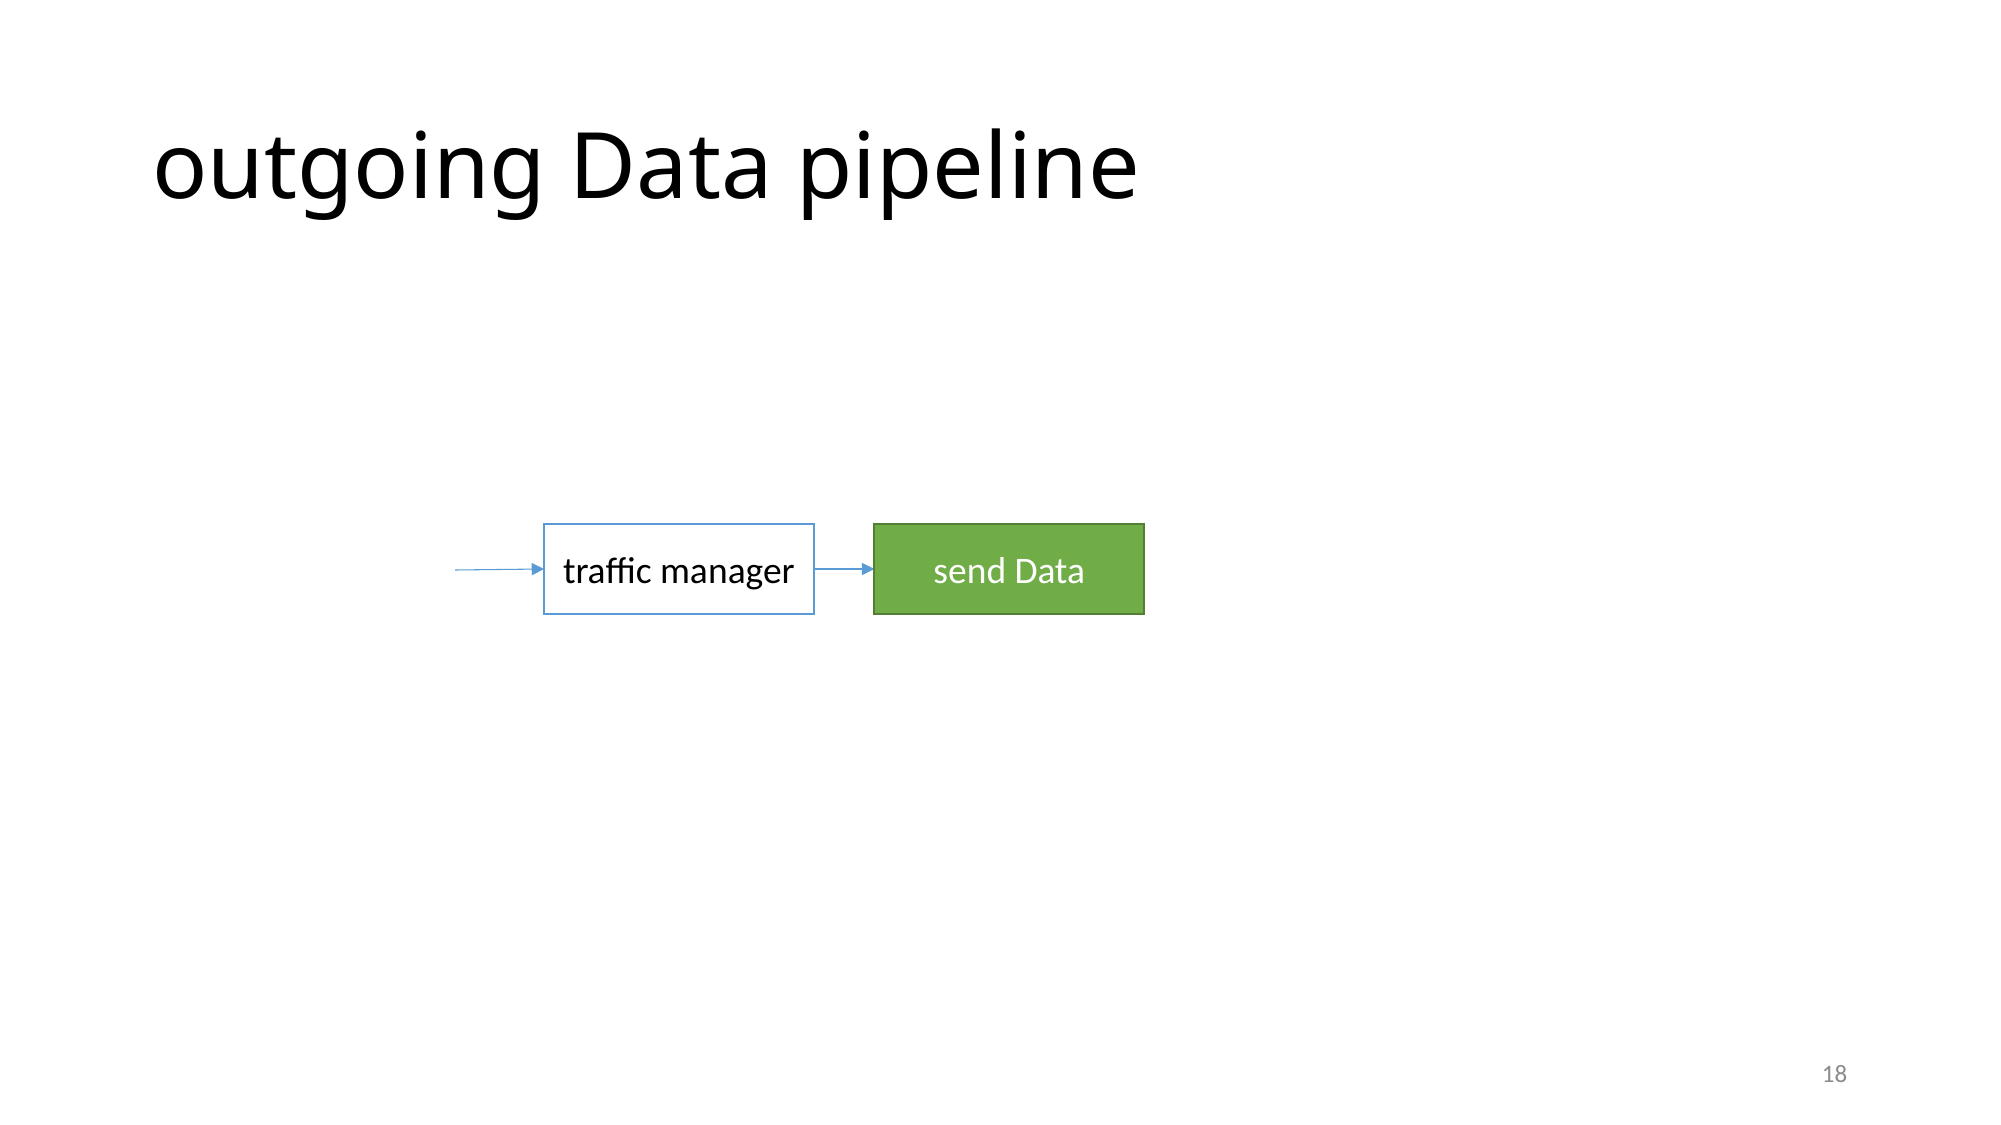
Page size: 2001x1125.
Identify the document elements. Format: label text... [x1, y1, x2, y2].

text_box traffic manager [543, 523, 815, 615]
text_box send Data [873, 523, 1145, 615]
slide_number 18 [1412, 1042, 1863, 1103]
title outgoing Data pipeline [137, 59, 1863, 278]
